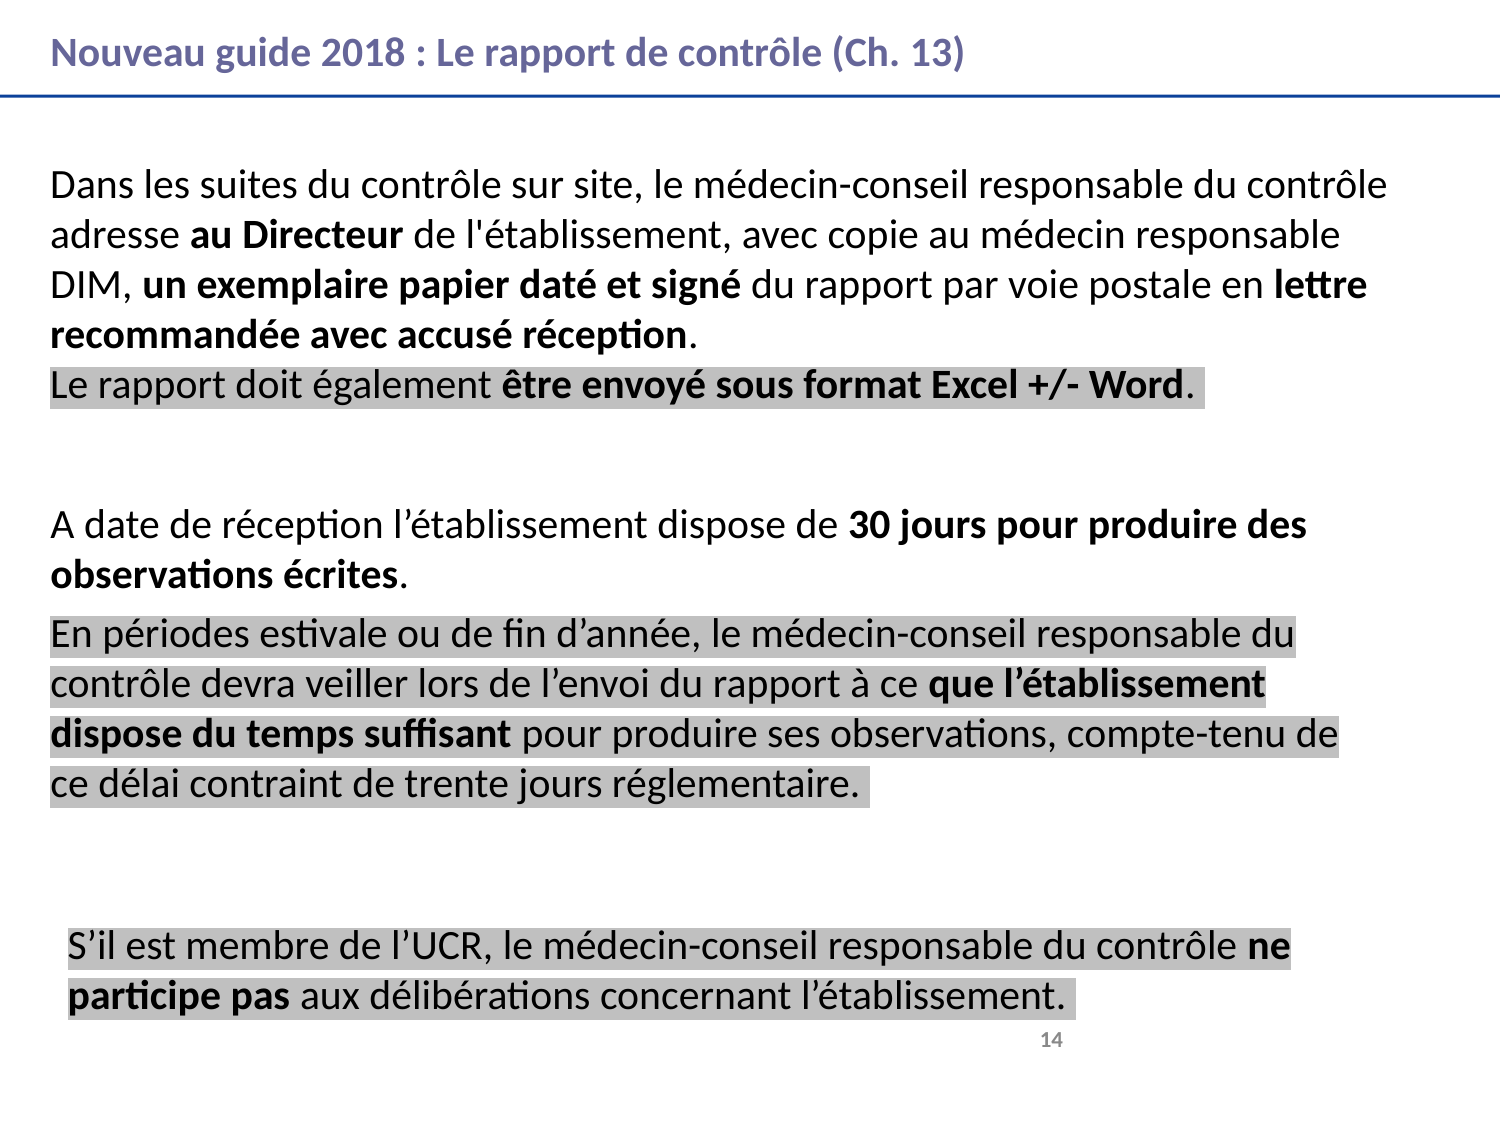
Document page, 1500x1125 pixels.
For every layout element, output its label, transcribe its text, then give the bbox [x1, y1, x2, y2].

slide_number 14 [874, 1026, 1225, 1078]
list A date de réception l’établissement dispose de 30 jours pour produire des observations écrites. En périodes estivale ou de fin d’année, le médecin-conseil responsable du contrôle devra veiller lors de l’envoi du rapport à ce que l’établissement dispose du temps suffisant pour produire ses observations, compte-tenu de ce délai contraint de trente jours réglementaire. [35, 489, 1386, 945]
title Nouveau guide 2018 : Le rapport de contrôle (Ch. 13) [35, 17, 1386, 82]
text_box S’il est membre de l’UCR, le médecin-conseil responsable du contrôle ne participe pas aux délibérations concernant l’établissement. [53, 910, 1365, 1026]
text_box Dans les suites du contrôle sur site, le médecin-conseil responsable du contrôle adresse au Directeur de l'établissement, avec copie au médecin responsable DIM, un exemplaire papier daté et signé du rapport par voie postale en lettre recommandée avec accusé réception. Le rapport doit également être envoyé sous format Excel +/- Word. [35, 149, 1424, 414]
